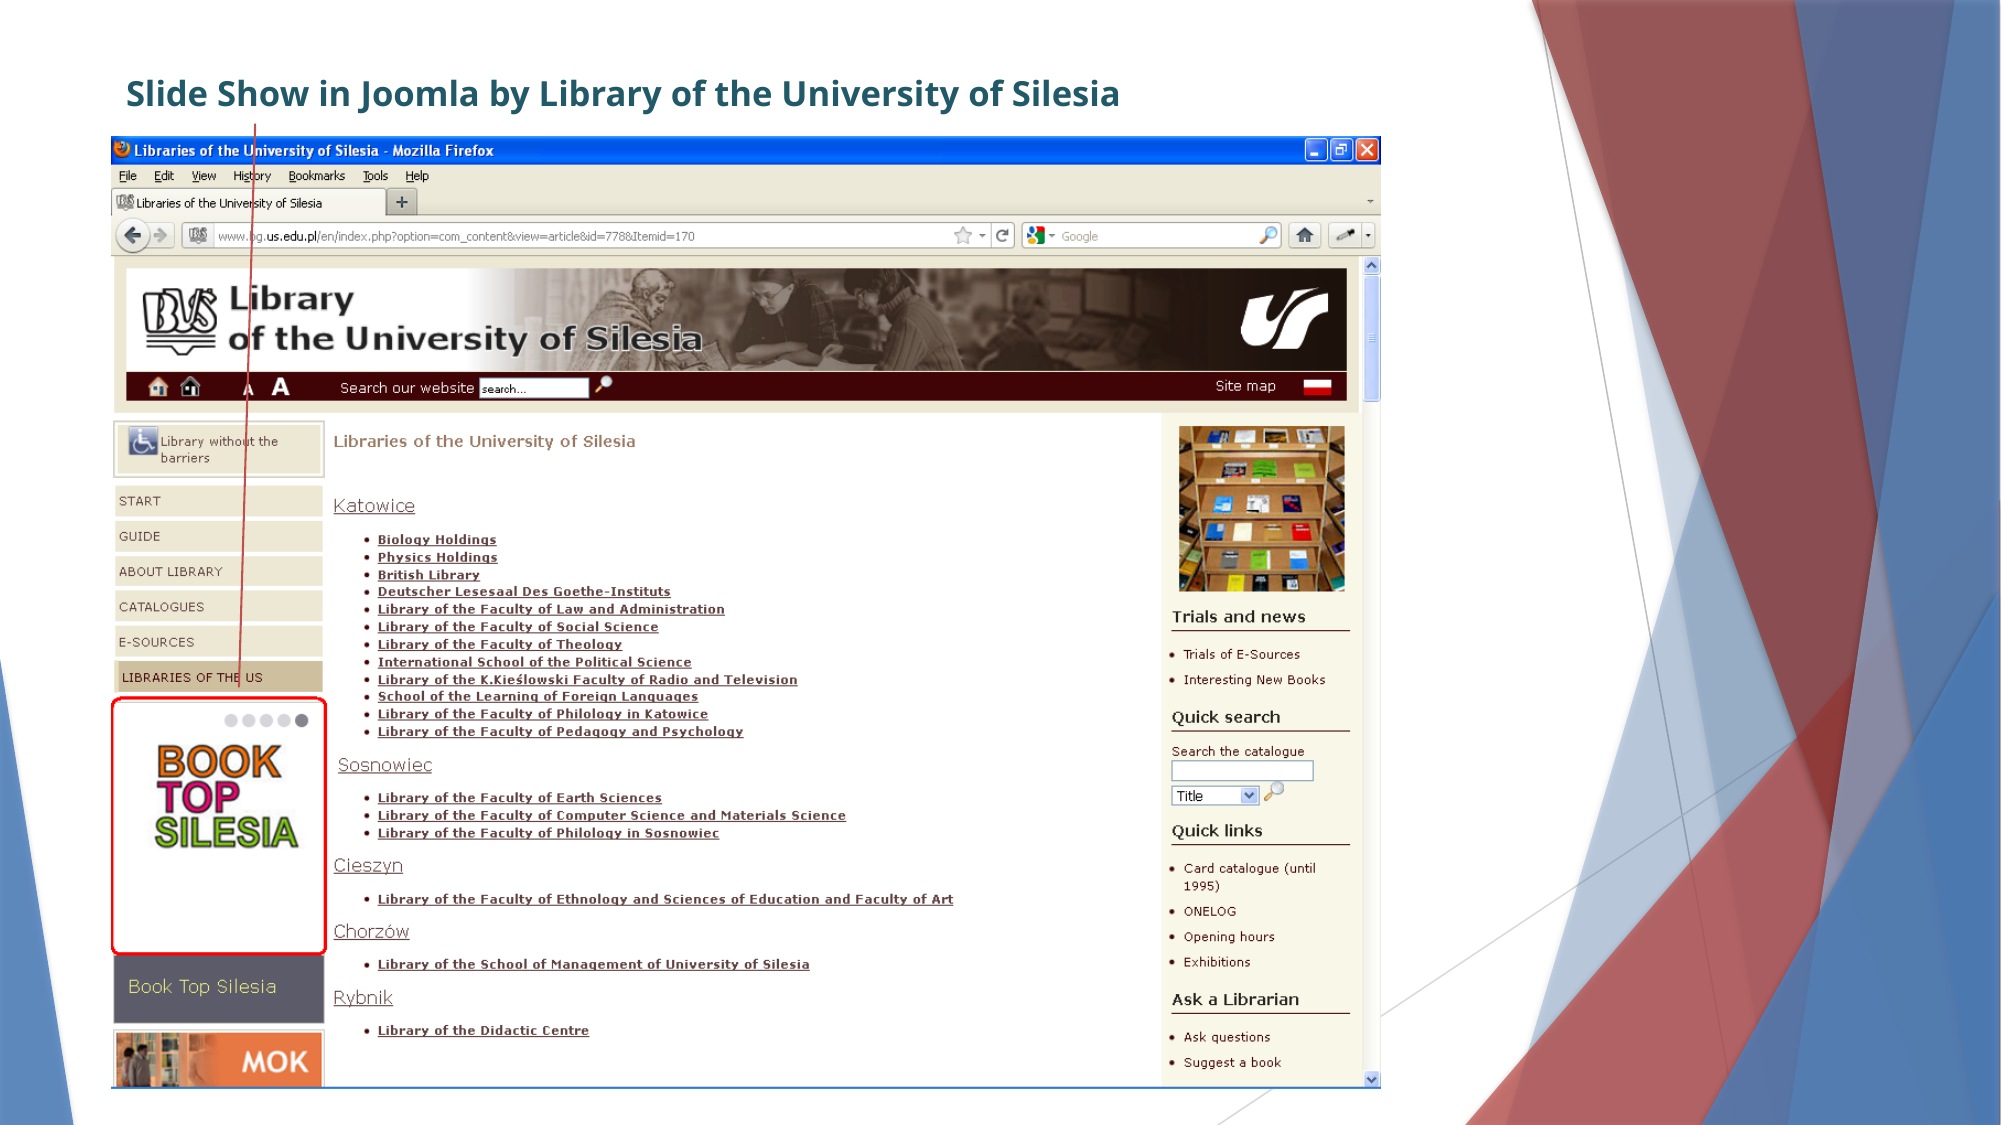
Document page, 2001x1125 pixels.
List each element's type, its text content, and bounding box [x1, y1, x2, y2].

title Slide Show in Joomla by Library of the University of Silesia [111, 64, 1522, 163]
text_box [238, 123, 256, 688]
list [110, 135, 1382, 1090]
